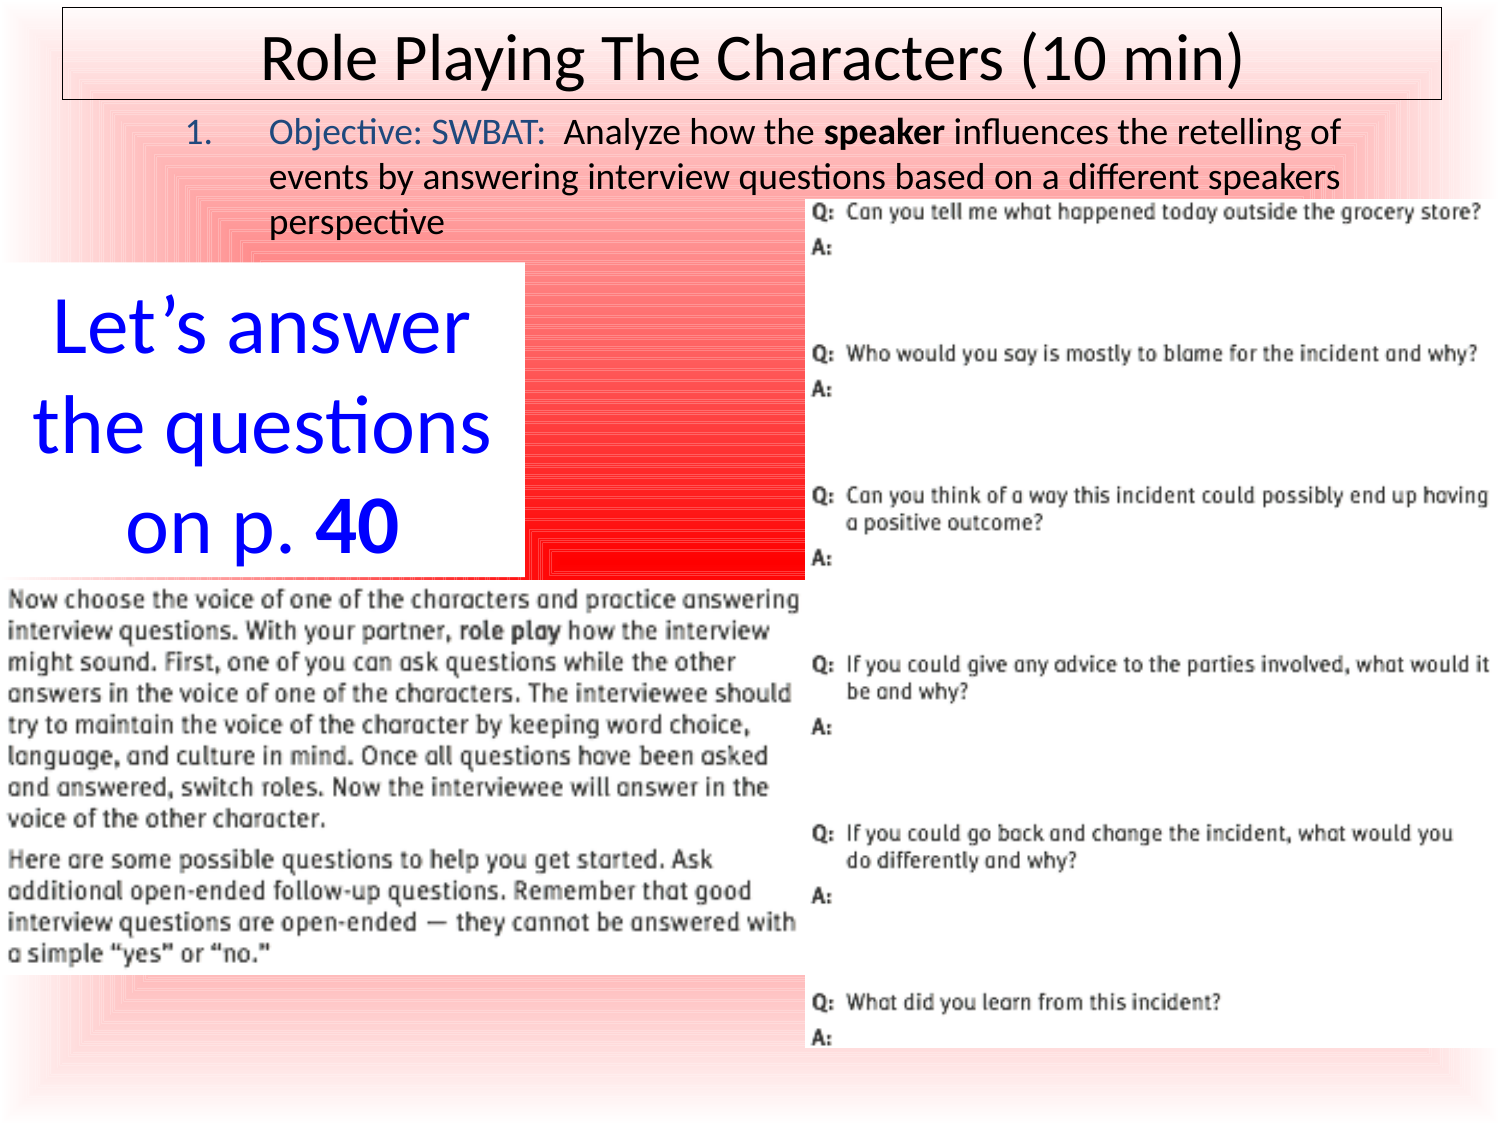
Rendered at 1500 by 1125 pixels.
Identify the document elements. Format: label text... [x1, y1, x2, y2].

text_box Objective: SWBAT: Analyze how the speaker influences the retelling of events by answering interview questions based on a different speakers perspective [70, 99, 1413, 250]
text_box Let’s answer the questions on p. 40 [0, 262, 525, 578]
title Role Playing The Characters (10 min) [62, 7, 1442, 100]
picture [0, 199, 1500, 1049]
